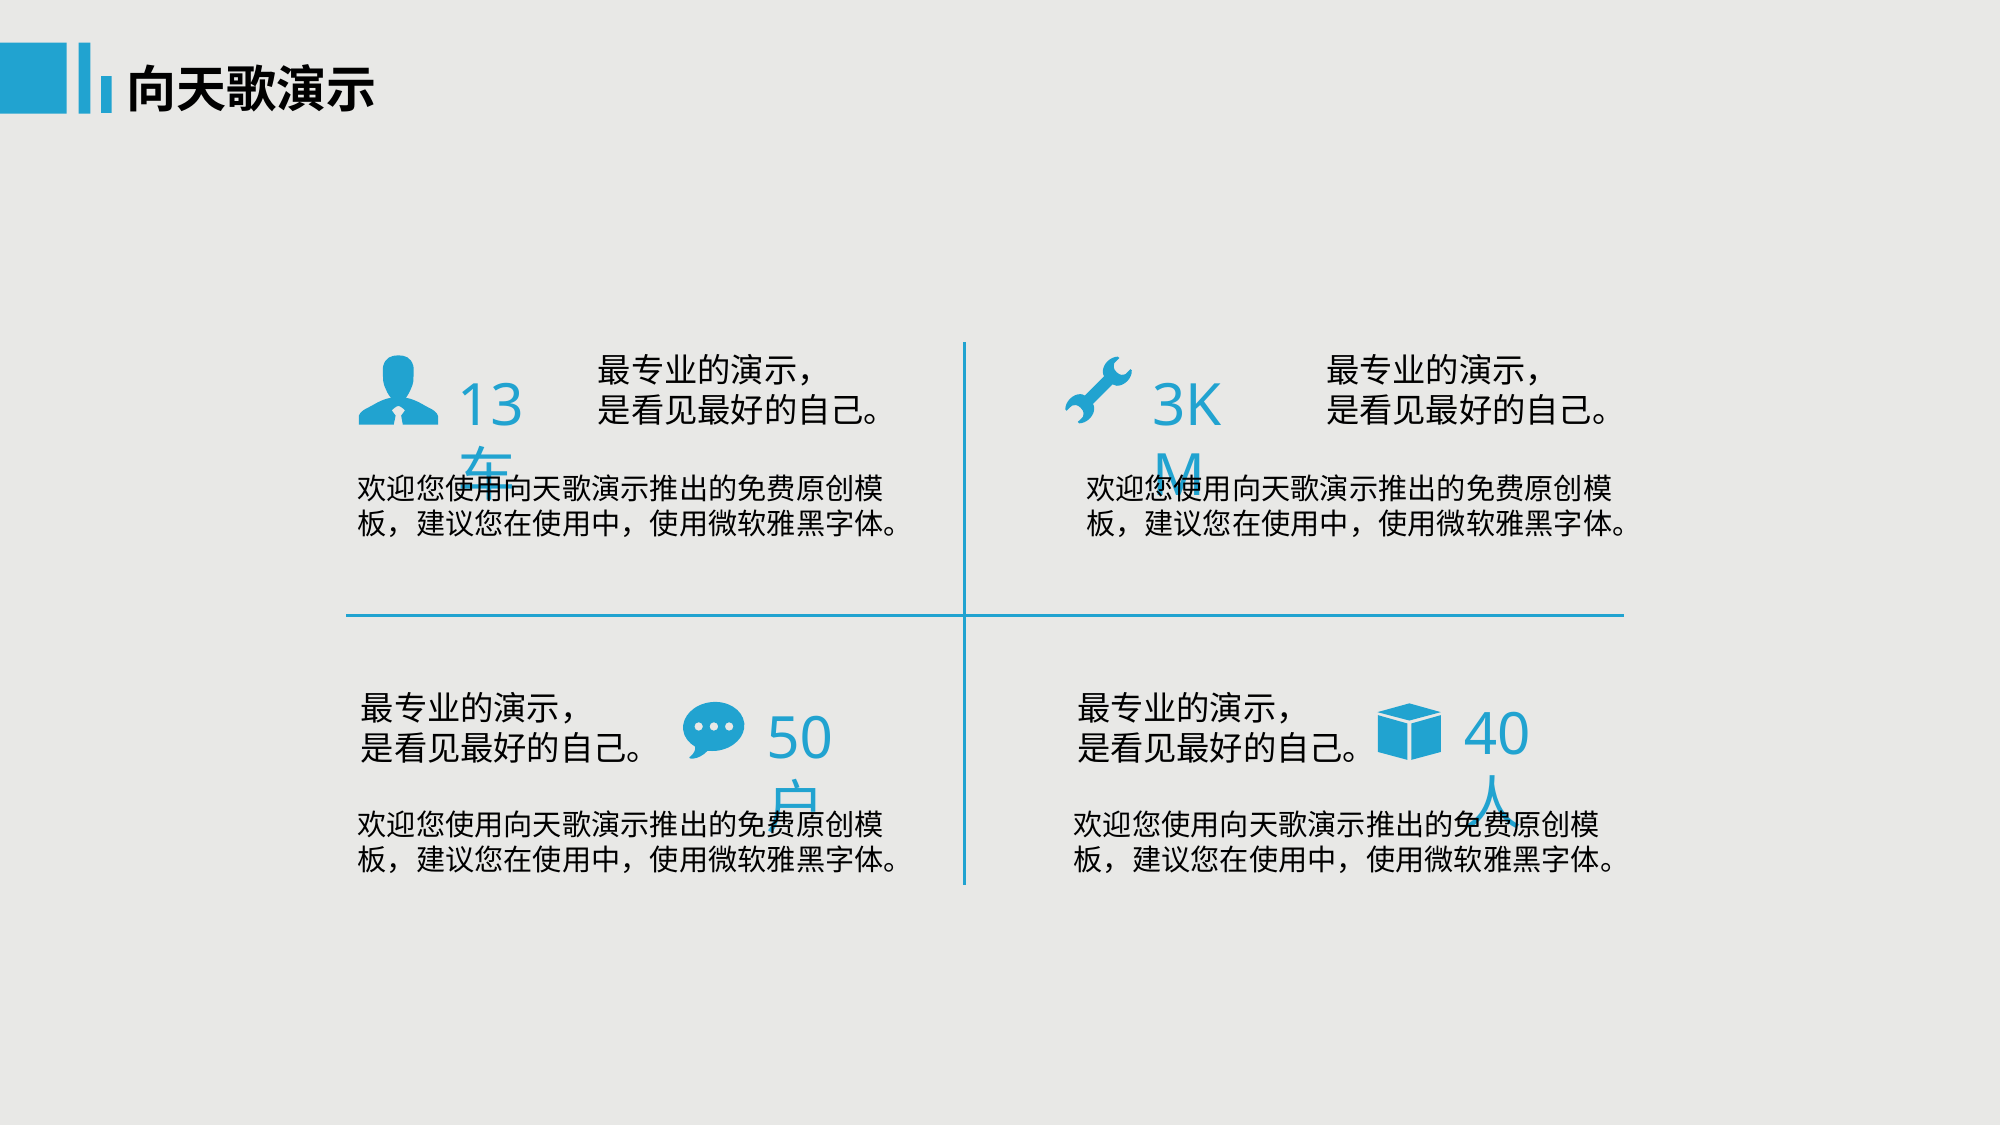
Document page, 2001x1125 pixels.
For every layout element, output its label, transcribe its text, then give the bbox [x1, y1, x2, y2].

text_box 最专业的演示， 是看见最好的自己。 [1062, 679, 1395, 775]
text_box 向天歌演示 [111, 49, 433, 125]
text_box 欢迎您使用向天歌演示推出的免费原创模板，建议您在使用中，使用微软雅黑字体。 [342, 462, 908, 548]
text_box [99, 74, 111, 115]
text_box 最专业的演示， 是看见最好的自己。 [346, 679, 679, 775]
text_box [1065, 356, 1132, 424]
text_box 欢迎您使用向天歌演示推出的免费原创模板，建议您在使用中，使用微软雅黑字体。 [342, 798, 908, 884]
text_box 13车 [442, 359, 591, 462]
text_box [1377, 703, 1442, 761]
text_box 40人 [1449, 688, 1605, 798]
text_box [358, 355, 439, 425]
text_box [683, 701, 745, 759]
text_box 欢迎您使用向天歌演示推出的免费原创模板，建议您在使用中，使用微软雅黑字体。 [1058, 798, 1625, 884]
text_box 3KM [1137, 359, 1285, 462]
text_box 欢迎您使用向天歌演示推出的免费原创模板，建议您在使用中，使用微软雅黑字体。 [1071, 462, 1637, 548]
text_box 最专业的演示， 是看见最好的自己。 [1311, 341, 1645, 437]
text_box [77, 41, 92, 116]
text_box [0, 41, 69, 116]
text_box 最专业的演示， 是看见最好的自己。 [583, 341, 916, 437]
text_box 50户 [751, 693, 909, 848]
